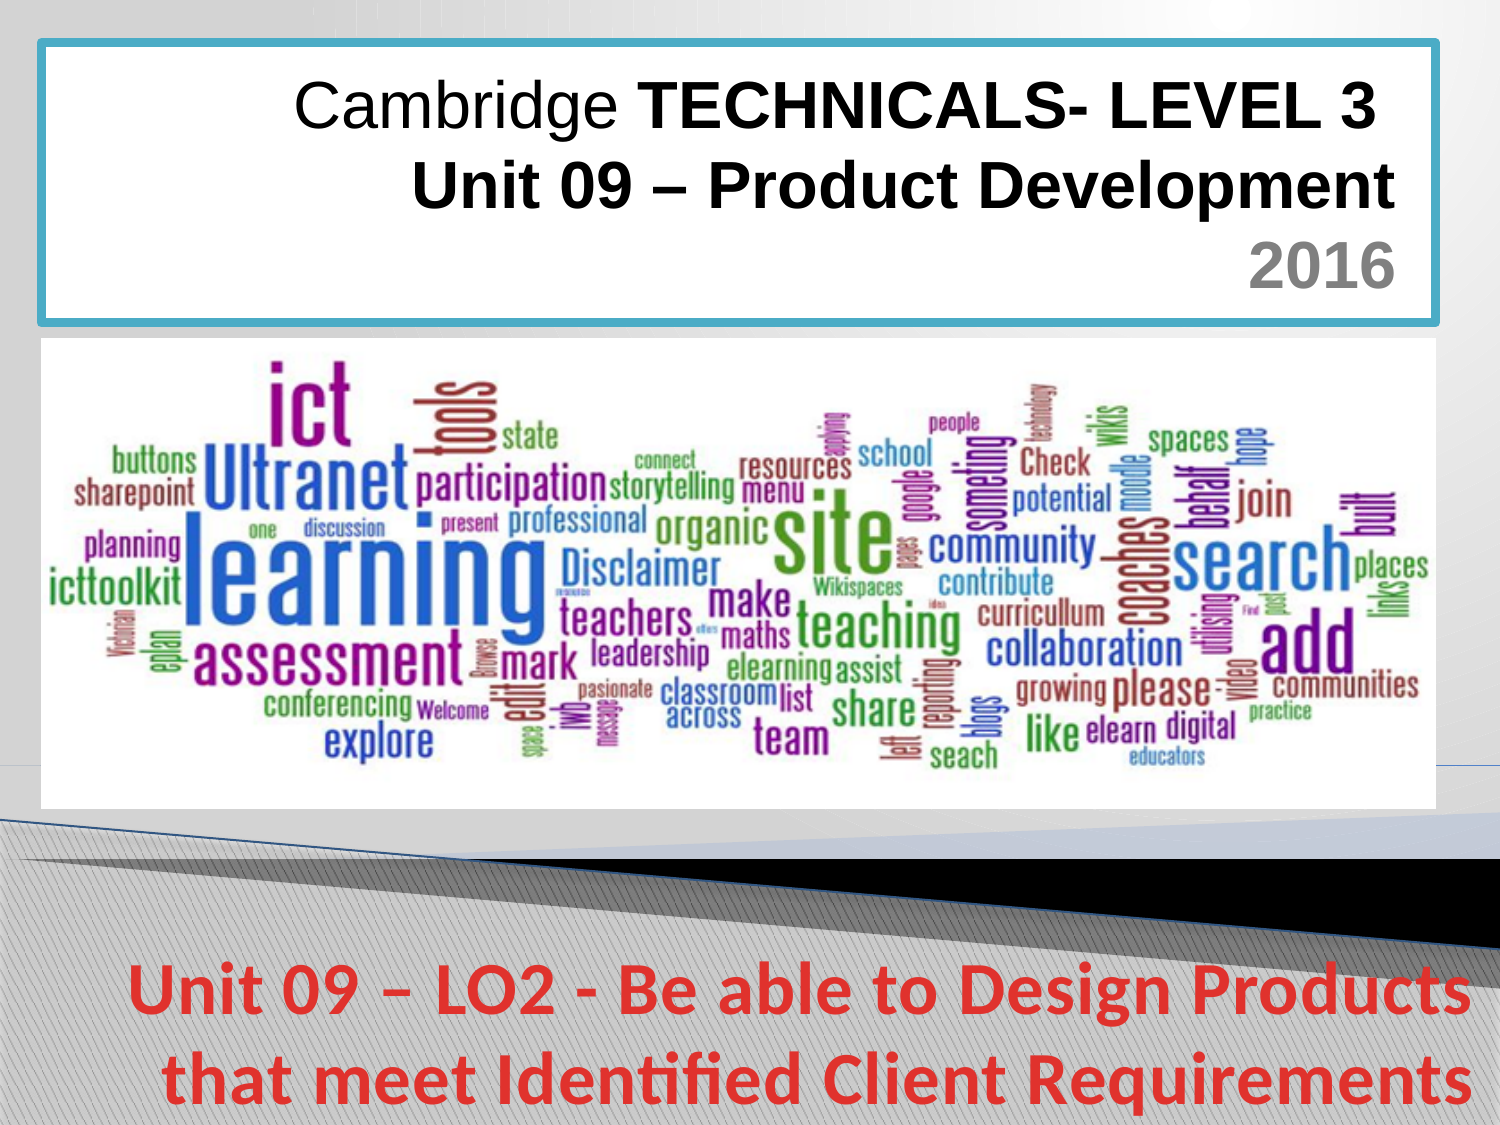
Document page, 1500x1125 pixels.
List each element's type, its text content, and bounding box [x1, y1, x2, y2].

subtitle Unit 09 – LO2 - Be able to Design Products that meet Identified Client Requirements [53, 932, 1495, 1059]
picture [5, 859, 1274, 932]
text_box Cambridge TECHNICALS- LEVEL 3 Unit 09 – Product Development 2016 [253, 54, 1412, 310]
text_box [37, 38, 1440, 327]
picture [1495, 951, 1500, 989]
picture [41, 337, 1436, 809]
